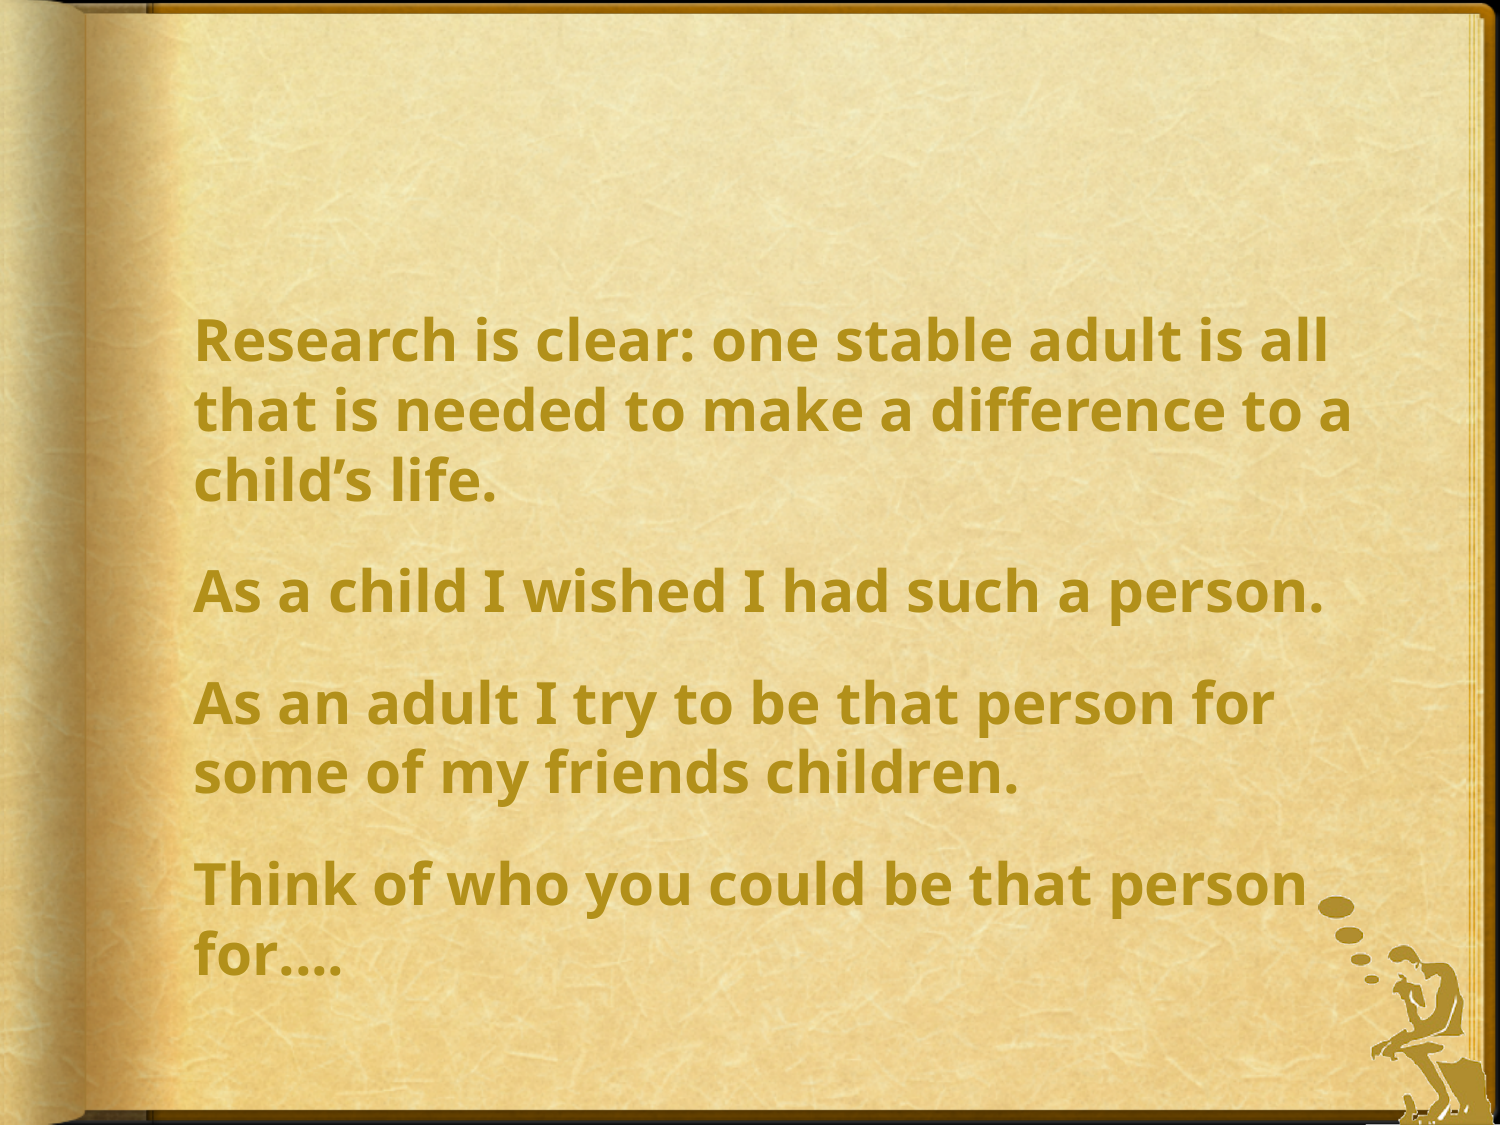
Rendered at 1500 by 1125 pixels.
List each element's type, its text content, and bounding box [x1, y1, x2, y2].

picture [0, 0, 1500, 1125]
list Research is clear: one stable adult is all that is needed to make a difference to a child’s life. As a child I wished I had such a person. As an adult I try to be that person for some of my friends children. Think of who you could be that person for.... [178, 295, 1372, 1005]
